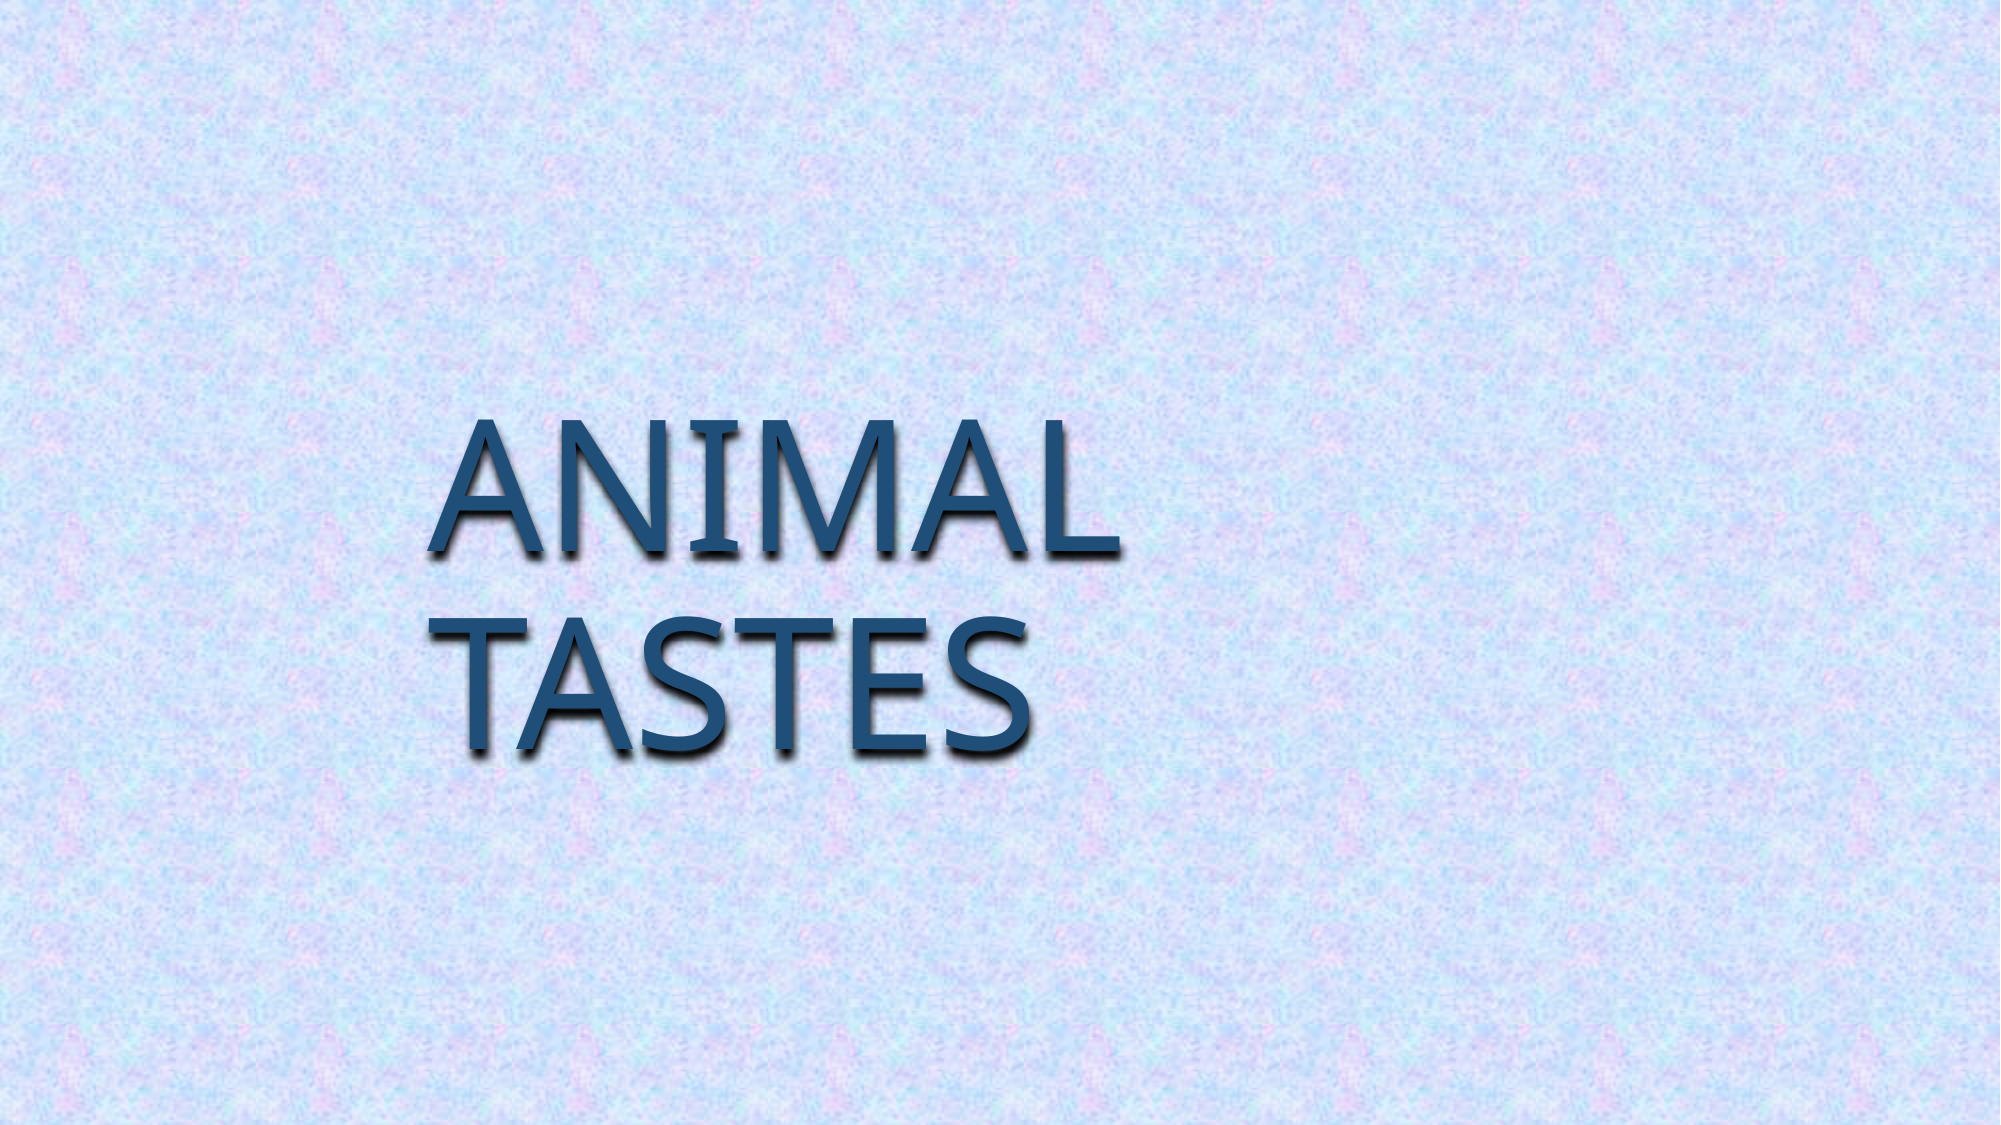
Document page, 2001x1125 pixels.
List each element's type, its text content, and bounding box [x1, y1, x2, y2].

title ANIMAL TASTES [412, 482, 1660, 700]
